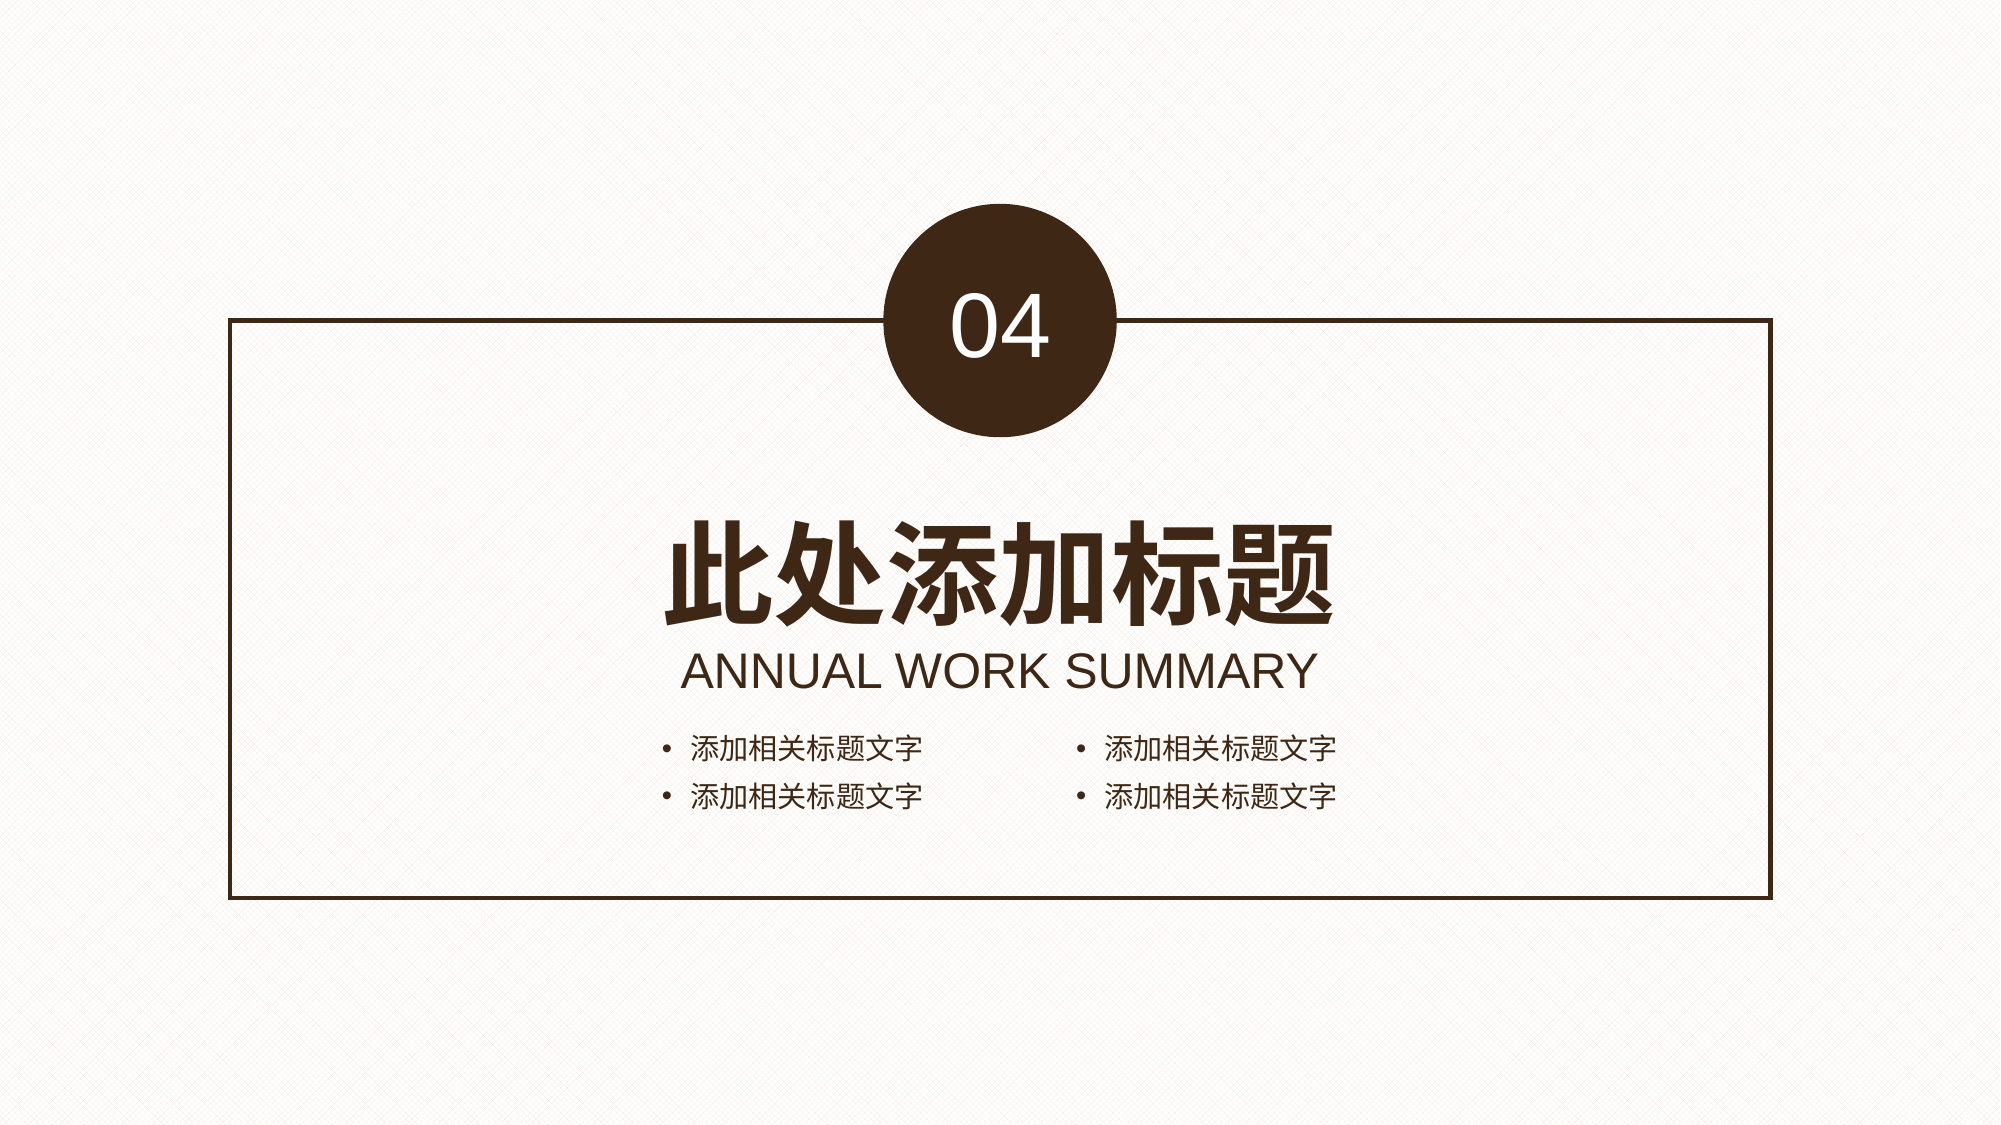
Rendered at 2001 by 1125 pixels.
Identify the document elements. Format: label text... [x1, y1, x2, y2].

text_box 添加相关标题文字 [661, 730, 924, 766]
text_box [229, 320, 1771, 899]
text_box 添加相关标题文字 [1075, 730, 1339, 766]
text_box 04 [882, 202, 1118, 439]
text_box 添加相关标题文字 [1075, 778, 1339, 814]
text_box 添加相关标题文字 [661, 778, 924, 814]
